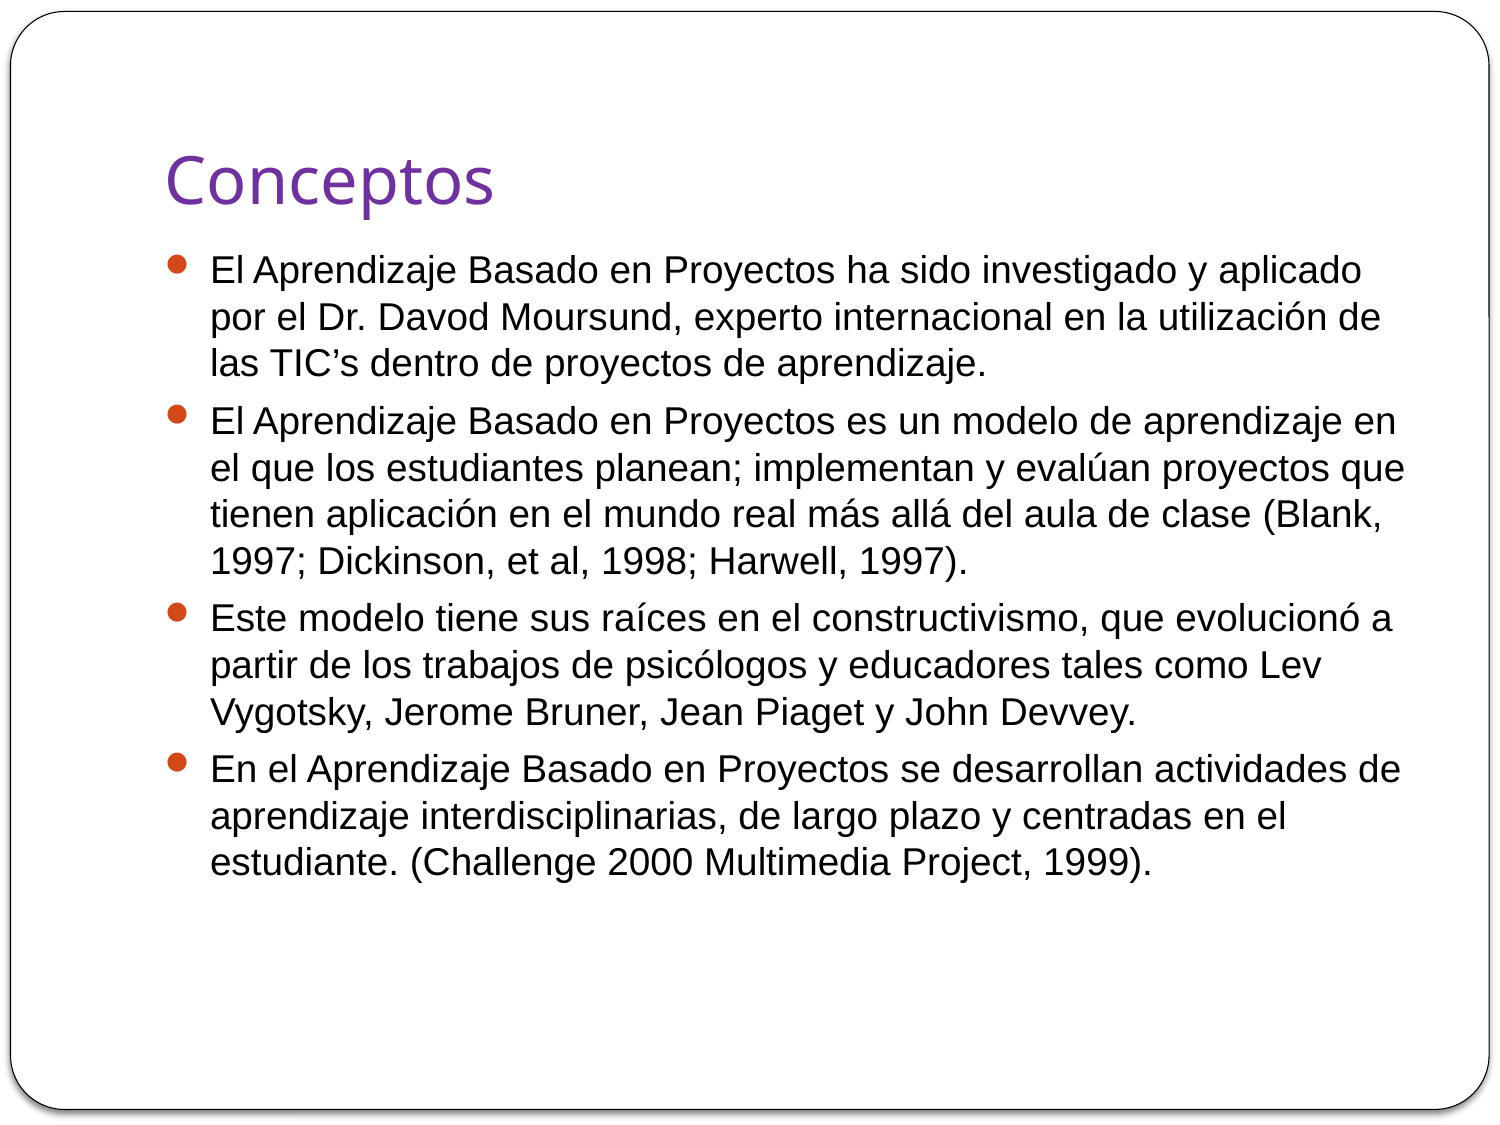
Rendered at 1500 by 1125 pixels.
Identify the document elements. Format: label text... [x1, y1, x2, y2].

title Conceptos [150, 45, 1425, 233]
list El Aprendizaje Basado en Proyectos ha sido investigado y aplicado por el Dr. Davod Moursund, experto internacional en la utilización de las TIC’s dentro de proyectos de aprendizaje. El Aprendizaje Basado en Proyectos es un modelo de aprendizaje en el que los estudiantes planean; implementan y evalúan proyectos que tienen aplicación en el mundo real más allá del aula de clase (Blank, 1997; Dickinson, et al, 1998; Harwell, 1997). Este modelo tiene sus raíces en el constructivismo, que evolucionó a partir de los trabajos de psicólogos y educadores tales como Lev Vygotsky, Jerome Bruner, Jean Piaget y John Devvey. En el Aprendizaje Basado en Proyectos se desarrollan actividades de aprendizaje interdisciplinarias, de largo plazo y centradas en el estudiante. (Challenge 2000 Multimedia Project, 1999). [150, 237, 1425, 988]
